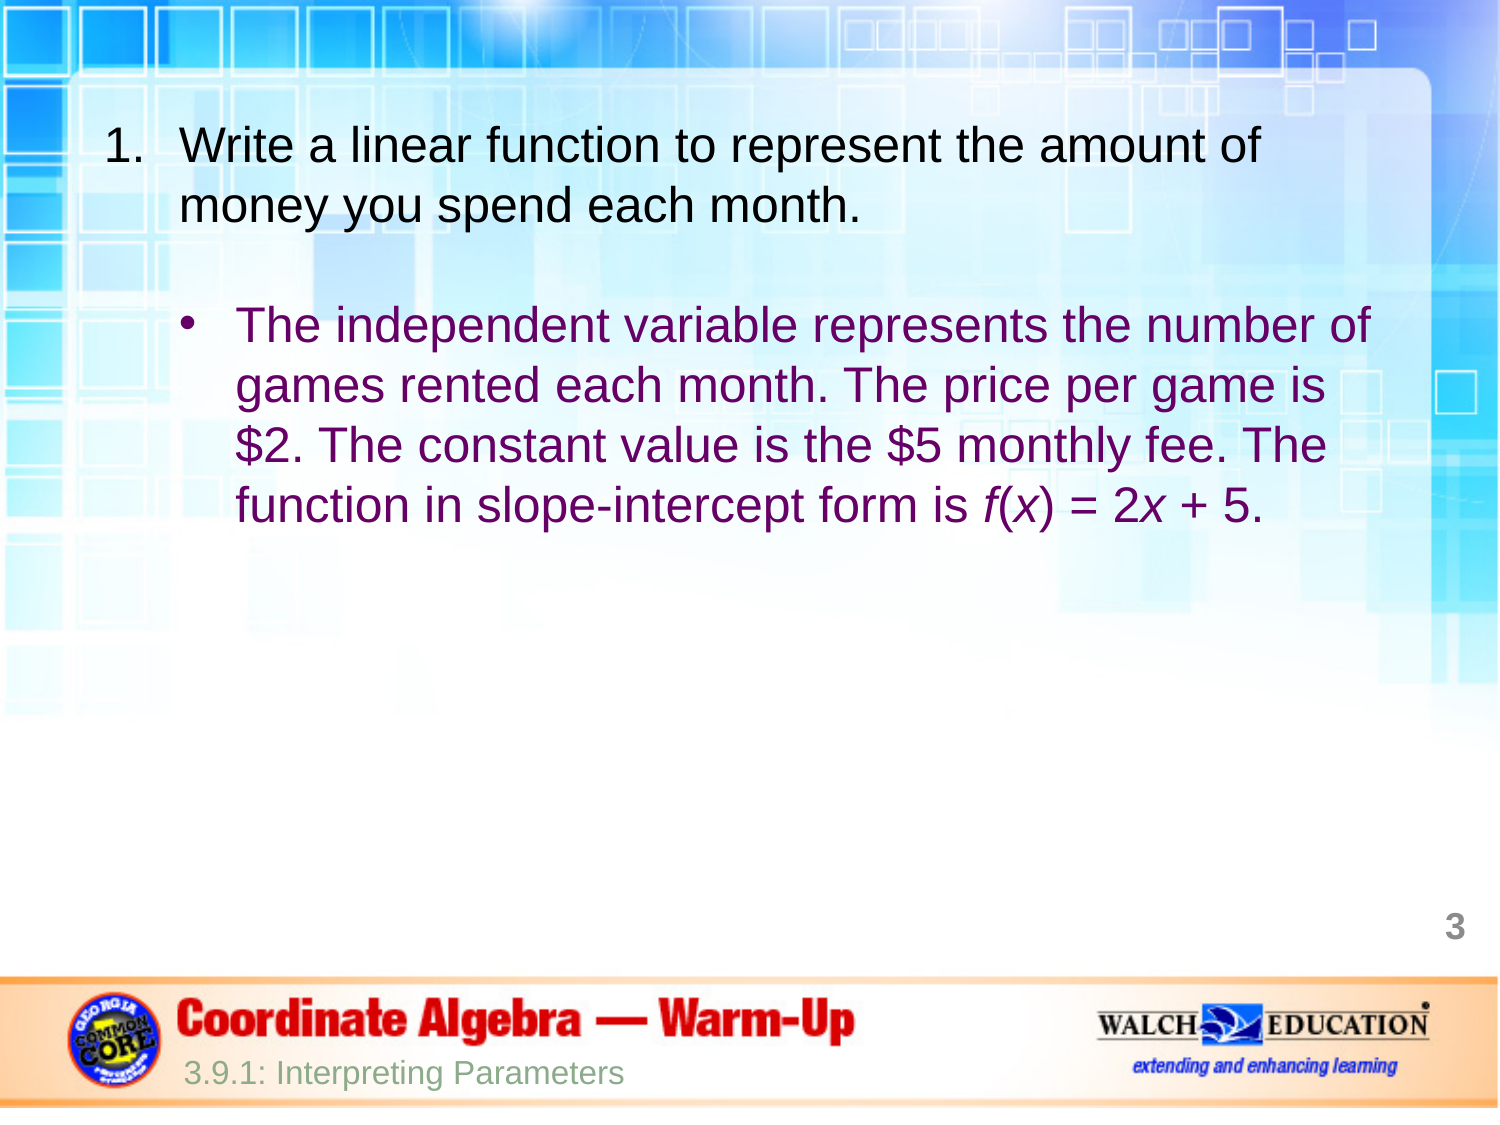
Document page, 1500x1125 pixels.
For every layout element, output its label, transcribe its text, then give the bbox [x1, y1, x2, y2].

slide_number 3 [1361, 901, 1481, 949]
subtitle Write a linear function to represent the amount of money you spend each month. The independent variable represents the number of games rented each month. The price per game is $2. The constant value is the $5 monthly fee. The function in slope-intercept form is f(x) = 2x + 5. [89, 105, 1390, 925]
picture [0, 0, 1500, 1108]
text_box [1441, 924, 1472, 1001]
footer 3.9.1: Interpreting Parameters [168, 1048, 1067, 1094]
